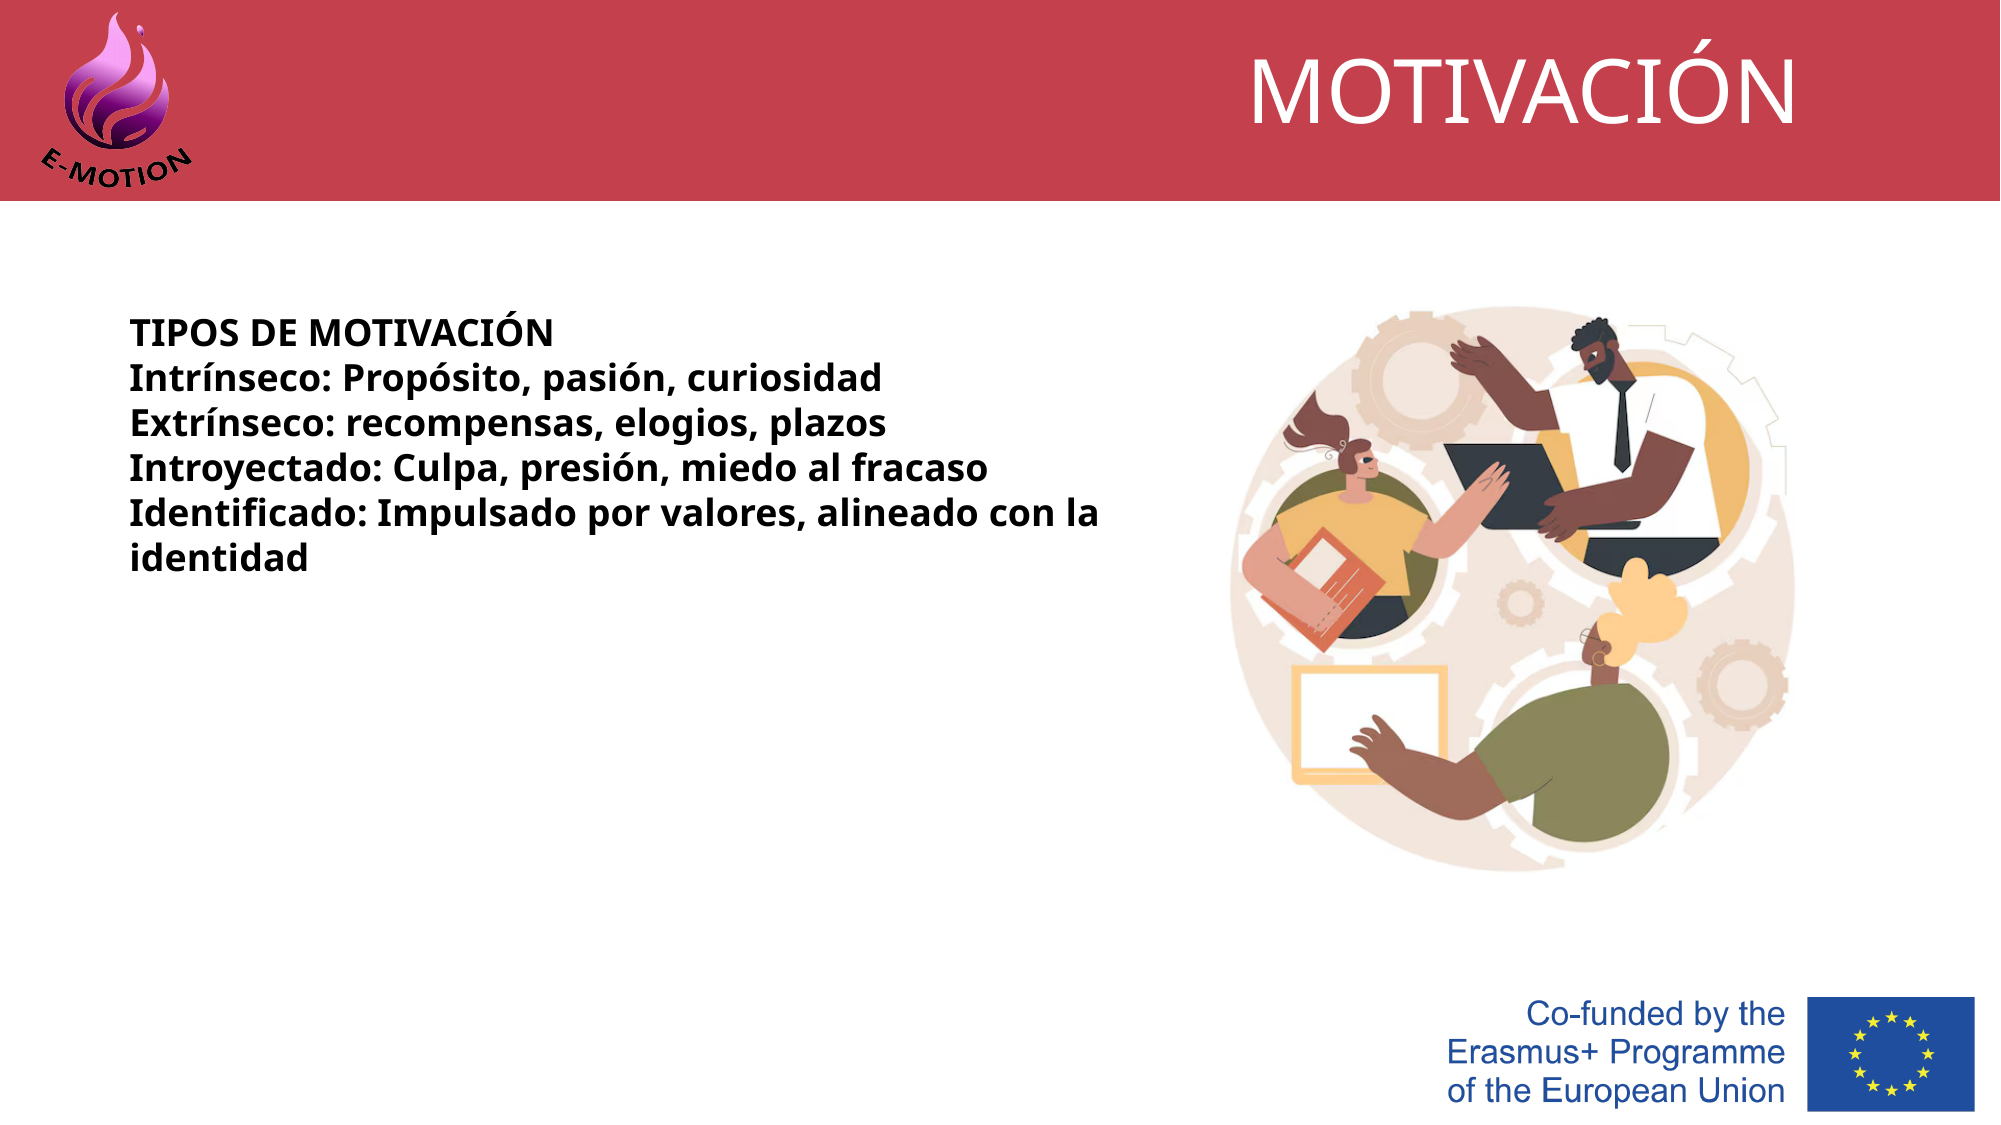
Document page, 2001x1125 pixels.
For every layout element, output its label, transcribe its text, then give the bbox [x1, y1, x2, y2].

text_box MOTIVACIÓN [558, 26, 1817, 301]
picture [0, 0, 253, 247]
text_box TIPOS DE MOTIVACIÓN Intrínseco: Propósito, pasión, curiosidad Extrínseco: recompensas, elogios, plazos Introyectado: Culpa, presión, miedo al fracaso Identificado: Impulsado por valores, alineado con la identidad [114, 301, 1126, 587]
picture [1126, 203, 1899, 976]
